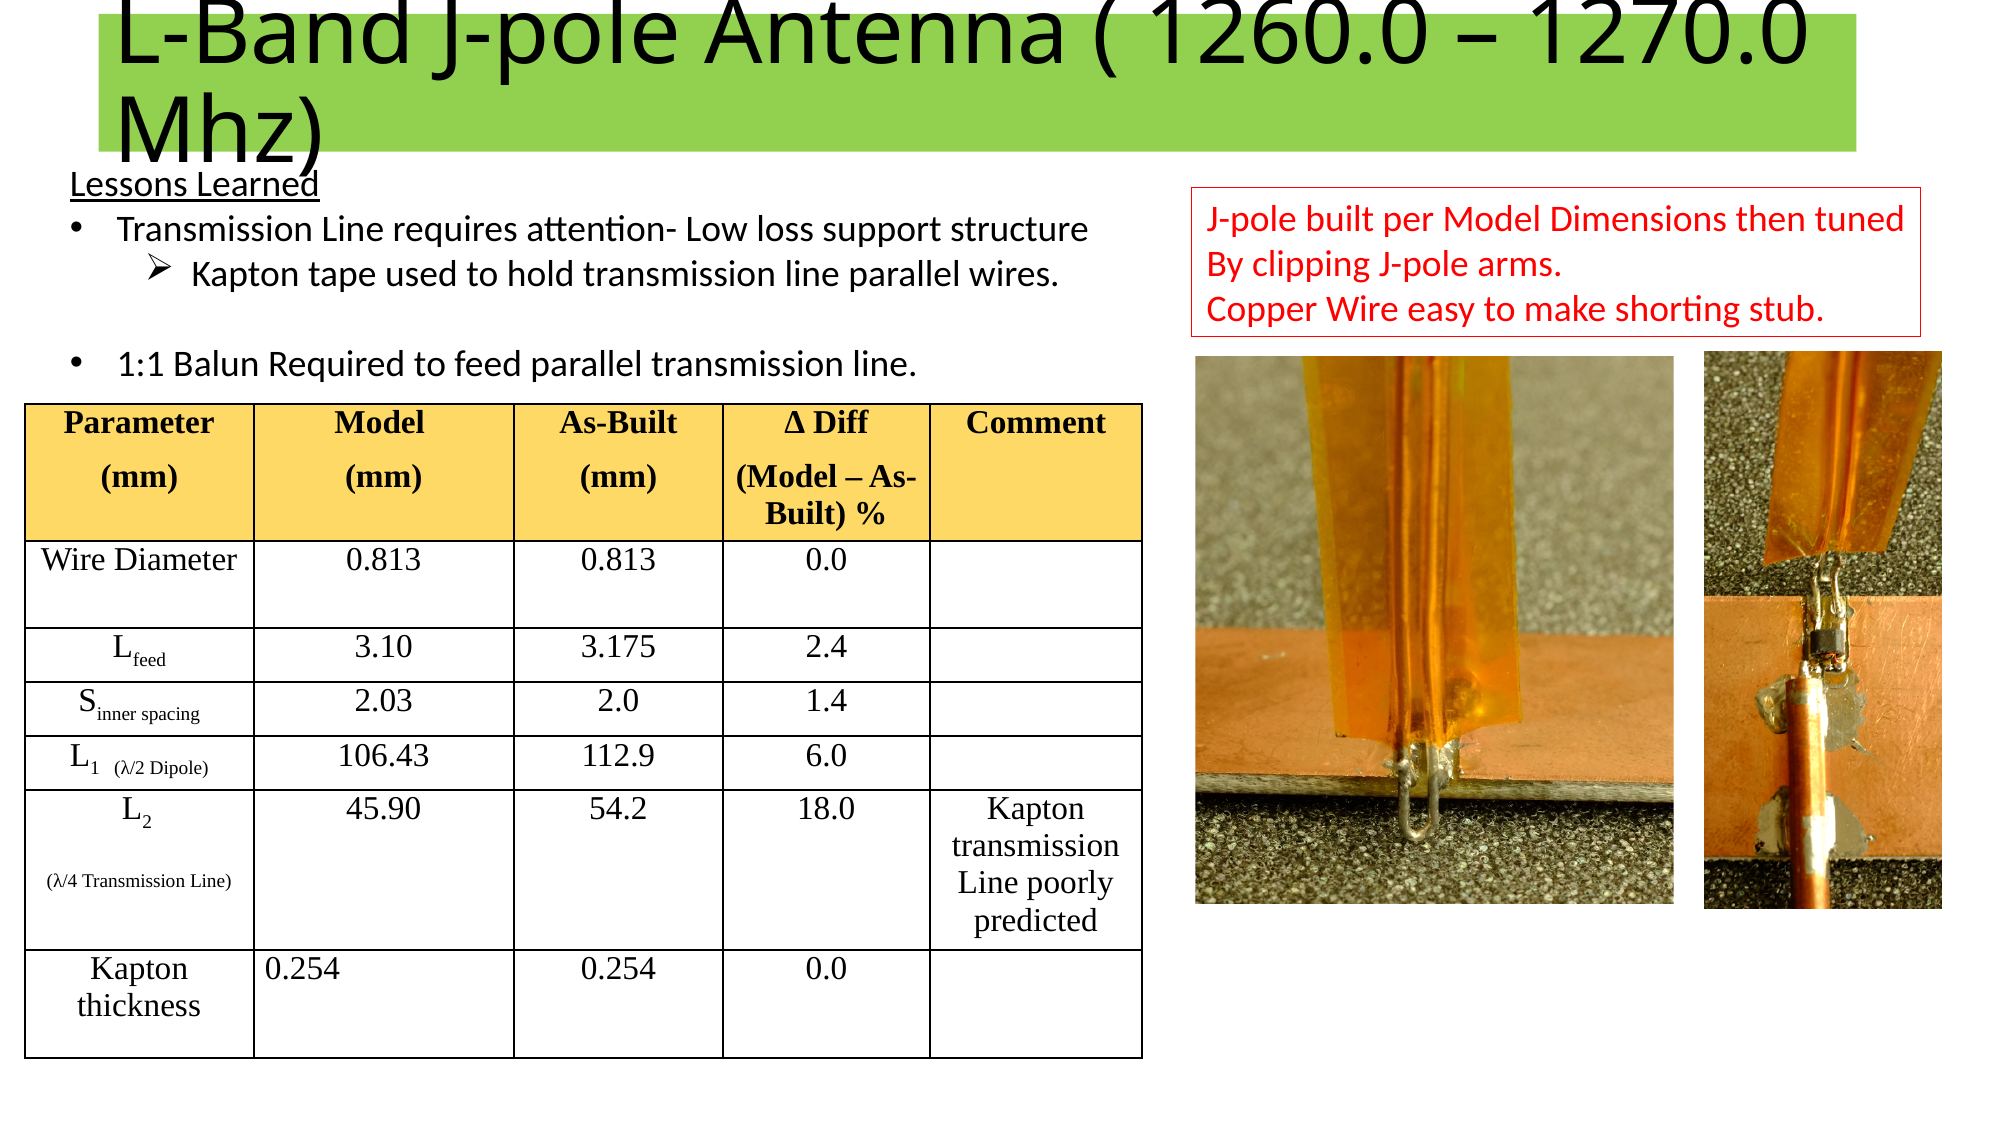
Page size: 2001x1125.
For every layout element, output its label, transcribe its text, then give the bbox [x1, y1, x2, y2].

table_cell [931, 629, 1141, 681]
table_cell [931, 737, 1141, 789]
table_cell [931, 683, 1141, 735]
table_cell Sinner spacing [26, 683, 253, 735]
table_cell 18.0 [724, 791, 929, 949]
table_cell 0.813 [255, 542, 513, 627]
table_cell 3.175 [515, 629, 722, 681]
table_cell 112.9 [515, 737, 722, 789]
text_box Lessons Learned Transmission Line requires attention- Low loss support structure Kapton tape used to hold transmission line parallel wires. 1:1 Balun Required to feed parallel transmission line. [55, 151, 1105, 403]
picture [1704, 351, 1942, 909]
picture [1195, 347, 1674, 904]
table_cell Wire Diameter [26, 542, 253, 627]
table_cell 45.90 [255, 791, 513, 949]
table_header As-Built (mm) [515, 405, 722, 540]
table_cell 2.03 [255, 683, 513, 735]
title L-Band J-pole Antenna ( 1260.0 – 1270.0 Mhz) [98, 13, 1857, 152]
table_cell 0.0 [724, 542, 929, 627]
table_header Comment [931, 405, 1141, 540]
table_cell 2.4 [724, 629, 929, 681]
table_cell 3.10 [255, 629, 513, 681]
table_cell 1.4 [724, 683, 929, 735]
table_cell [931, 542, 1141, 627]
table_cell 2.0 [515, 683, 722, 735]
table_header Parameter (mm) [26, 405, 253, 540]
table_cell [931, 951, 1141, 1057]
table_cell 0.254 [255, 951, 513, 1057]
text_box J-pole built per Model Dimensions then tuned By clipping J-pole arms. Copper Wire easy to make shorting stub. [1191, 187, 1921, 337]
table_cell 0.254 [515, 951, 722, 1057]
table_cell 106.43 [255, 737, 513, 789]
table_cell L2 (λ/4 Transmission Line) [26, 791, 253, 949]
table_header Model (mm) [255, 405, 513, 540]
table_cell 0.813 [515, 542, 722, 627]
table_cell L1 (λ/2 Dipole) [26, 737, 253, 789]
table_cell Lfeed [26, 629, 253, 681]
table_cell 0.0 [724, 951, 929, 1057]
table_cell Kapton transmission Line poorly predicted [931, 791, 1141, 949]
table_header Δ Diff (Model – As-Built) % [724, 405, 929, 540]
table_cell 6.0 [724, 737, 929, 789]
table_cell 54.2 [515, 791, 722, 949]
table_cell Kapton thickness [26, 951, 253, 1057]
